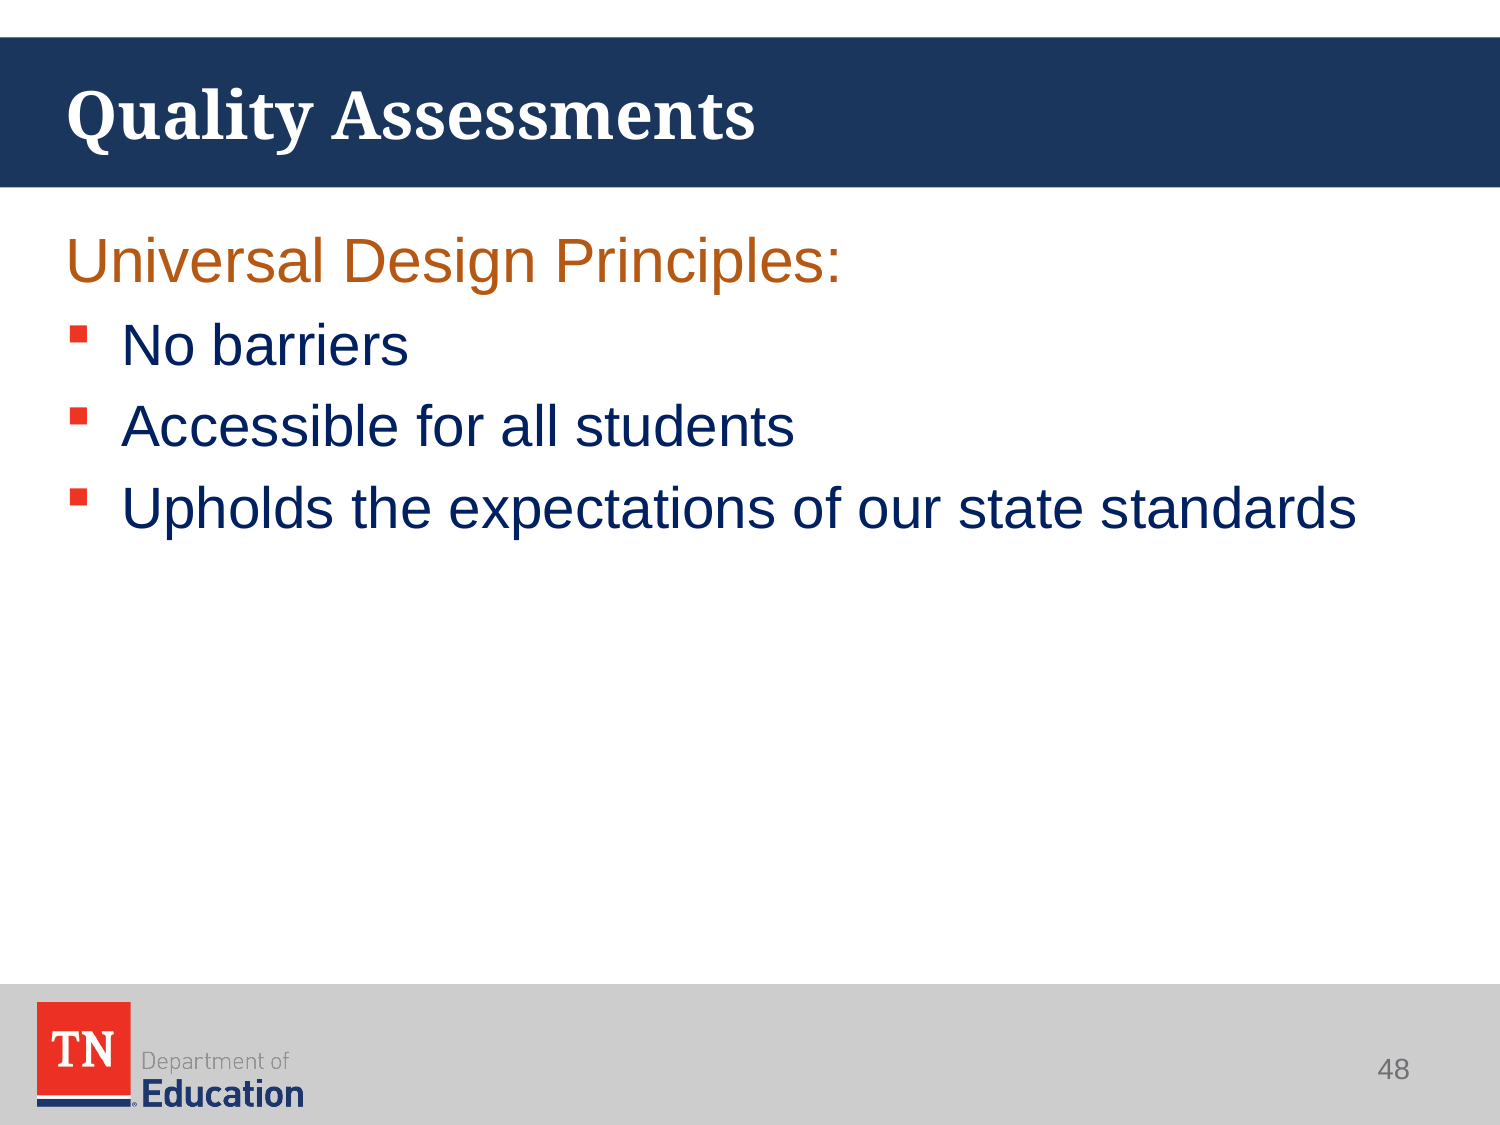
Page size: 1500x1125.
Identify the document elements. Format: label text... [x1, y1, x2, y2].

picture [37, 1002, 303, 1107]
list Universal Design Principles: No barriers Accessible for all students Upholds the expectations of our state standards [50, 212, 1425, 955]
slide_number 48 [1350, 1042, 1425, 1103]
title Quality Assessments [50, 37, 1413, 188]
